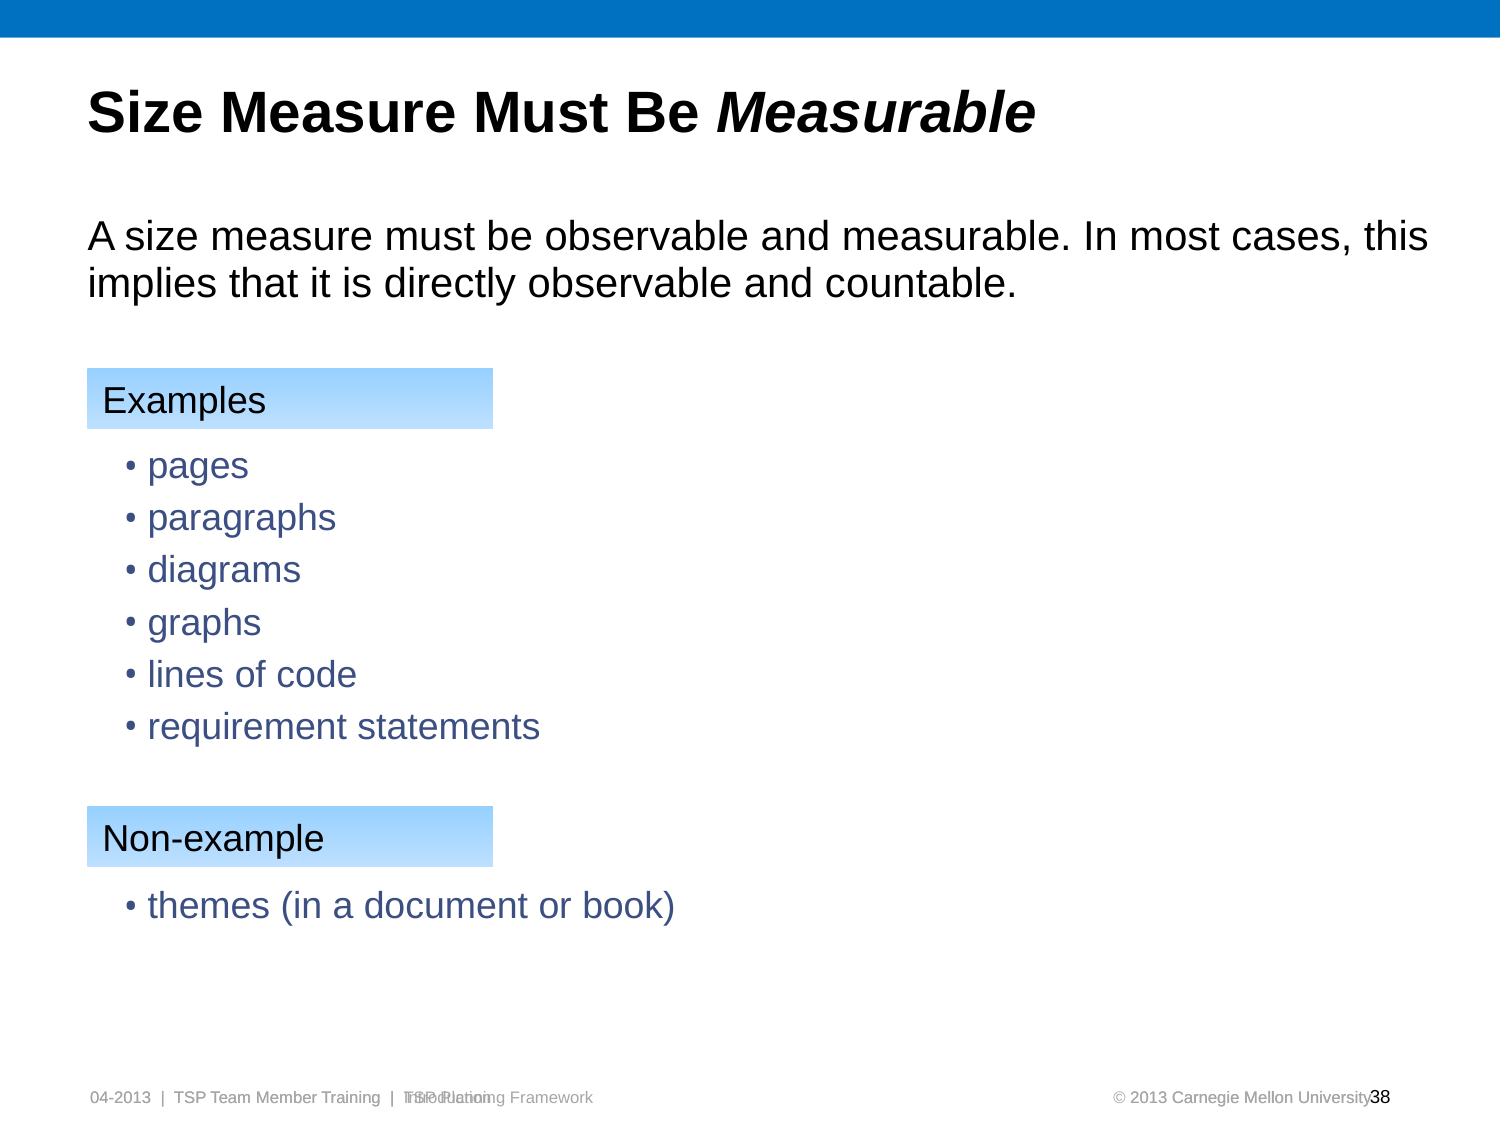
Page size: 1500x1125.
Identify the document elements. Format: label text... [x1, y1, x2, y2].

text_box pages paragraphs diagrams graphs lines of code requirement statements [86, 437, 623, 810]
title Size Measure Must Be Measurable [87, 87, 1439, 212]
text_box Non-example [87, 806, 493, 867]
text_box Examples [87, 368, 493, 429]
text_box themes (in a document or book) [86, 877, 758, 935]
list A size measure must be observable and measurable. In most cases, this implies that it is directly observable and countable. [87, 212, 1440, 345]
